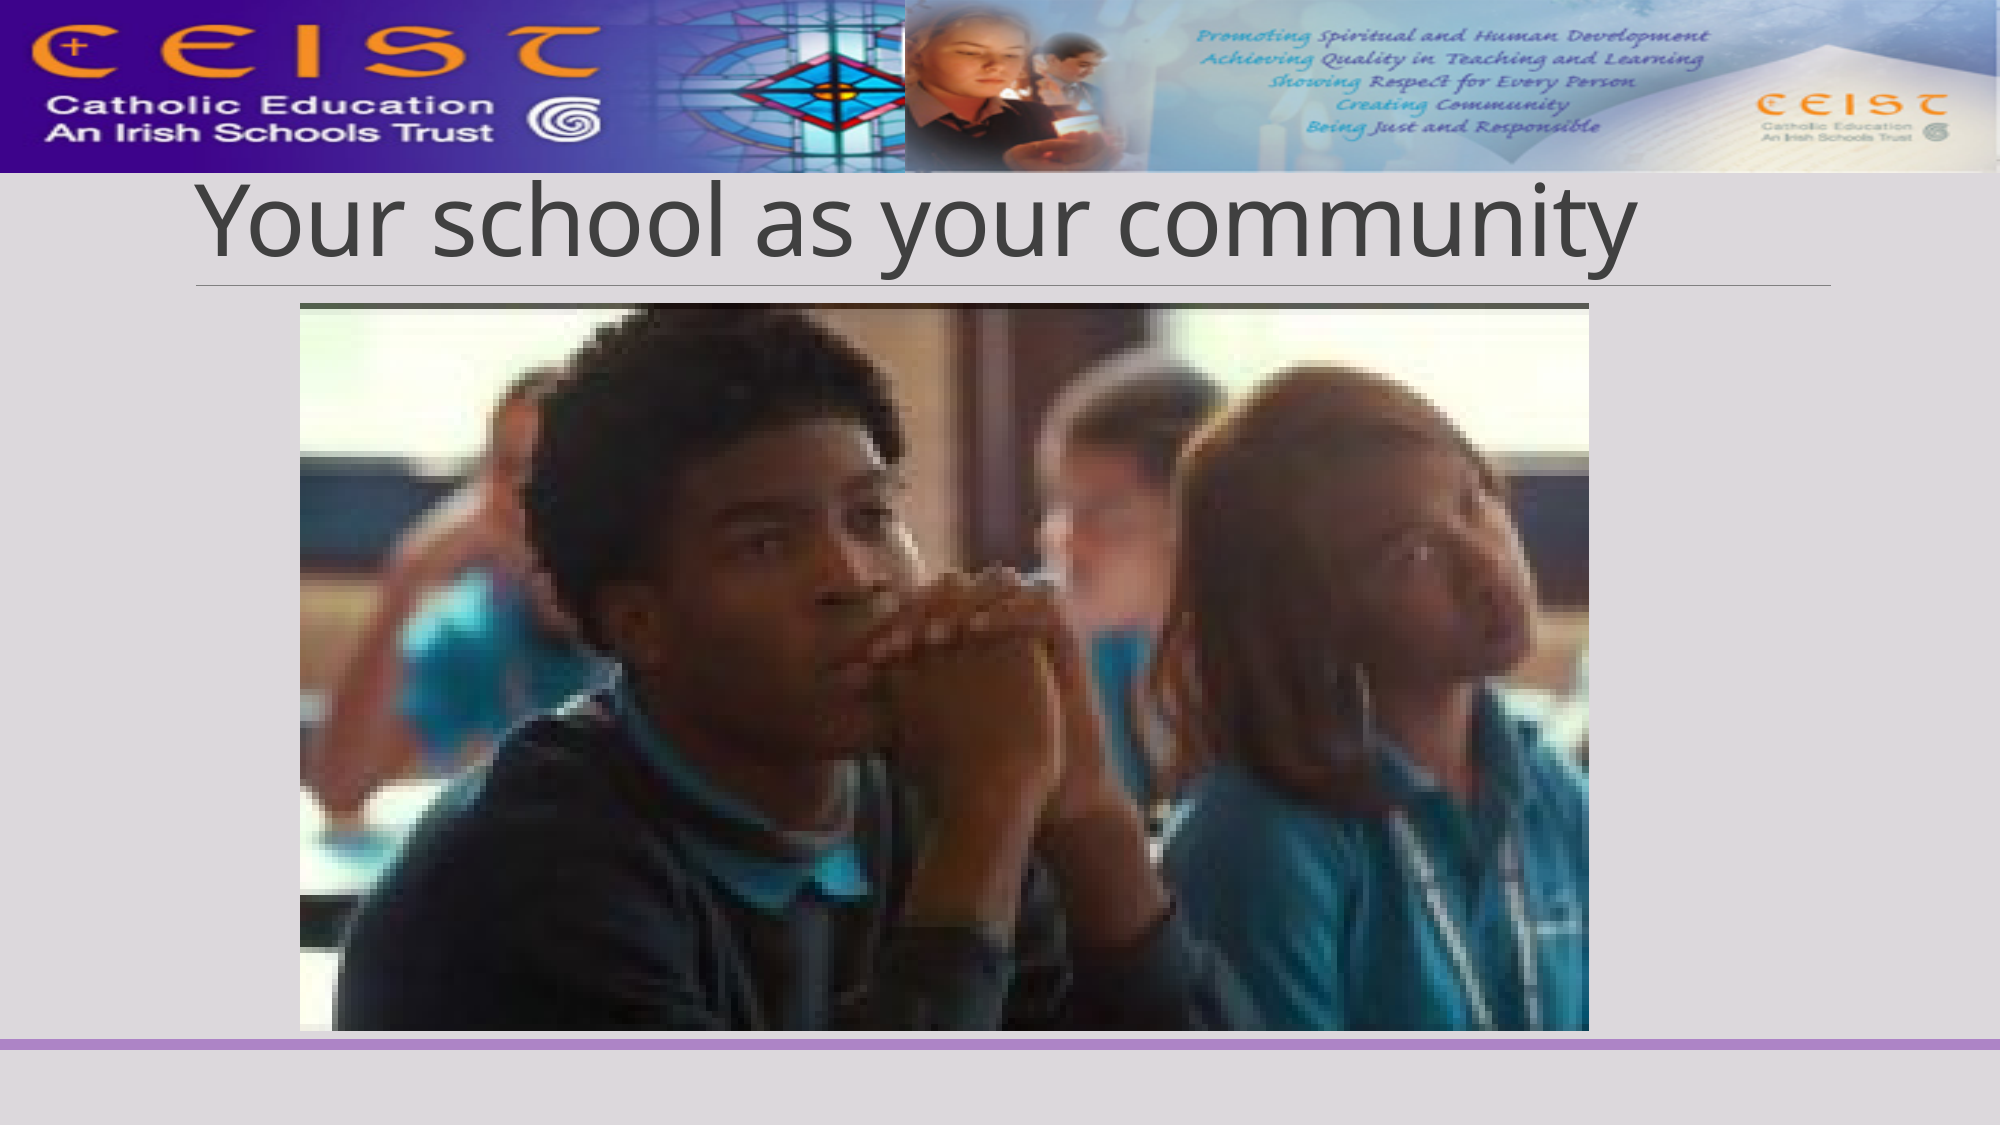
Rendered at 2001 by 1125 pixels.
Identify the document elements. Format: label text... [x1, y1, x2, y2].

title Your school as your community [179, 47, 1830, 285]
picture [0, 0, 2000, 173]
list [298, 302, 1590, 1033]
